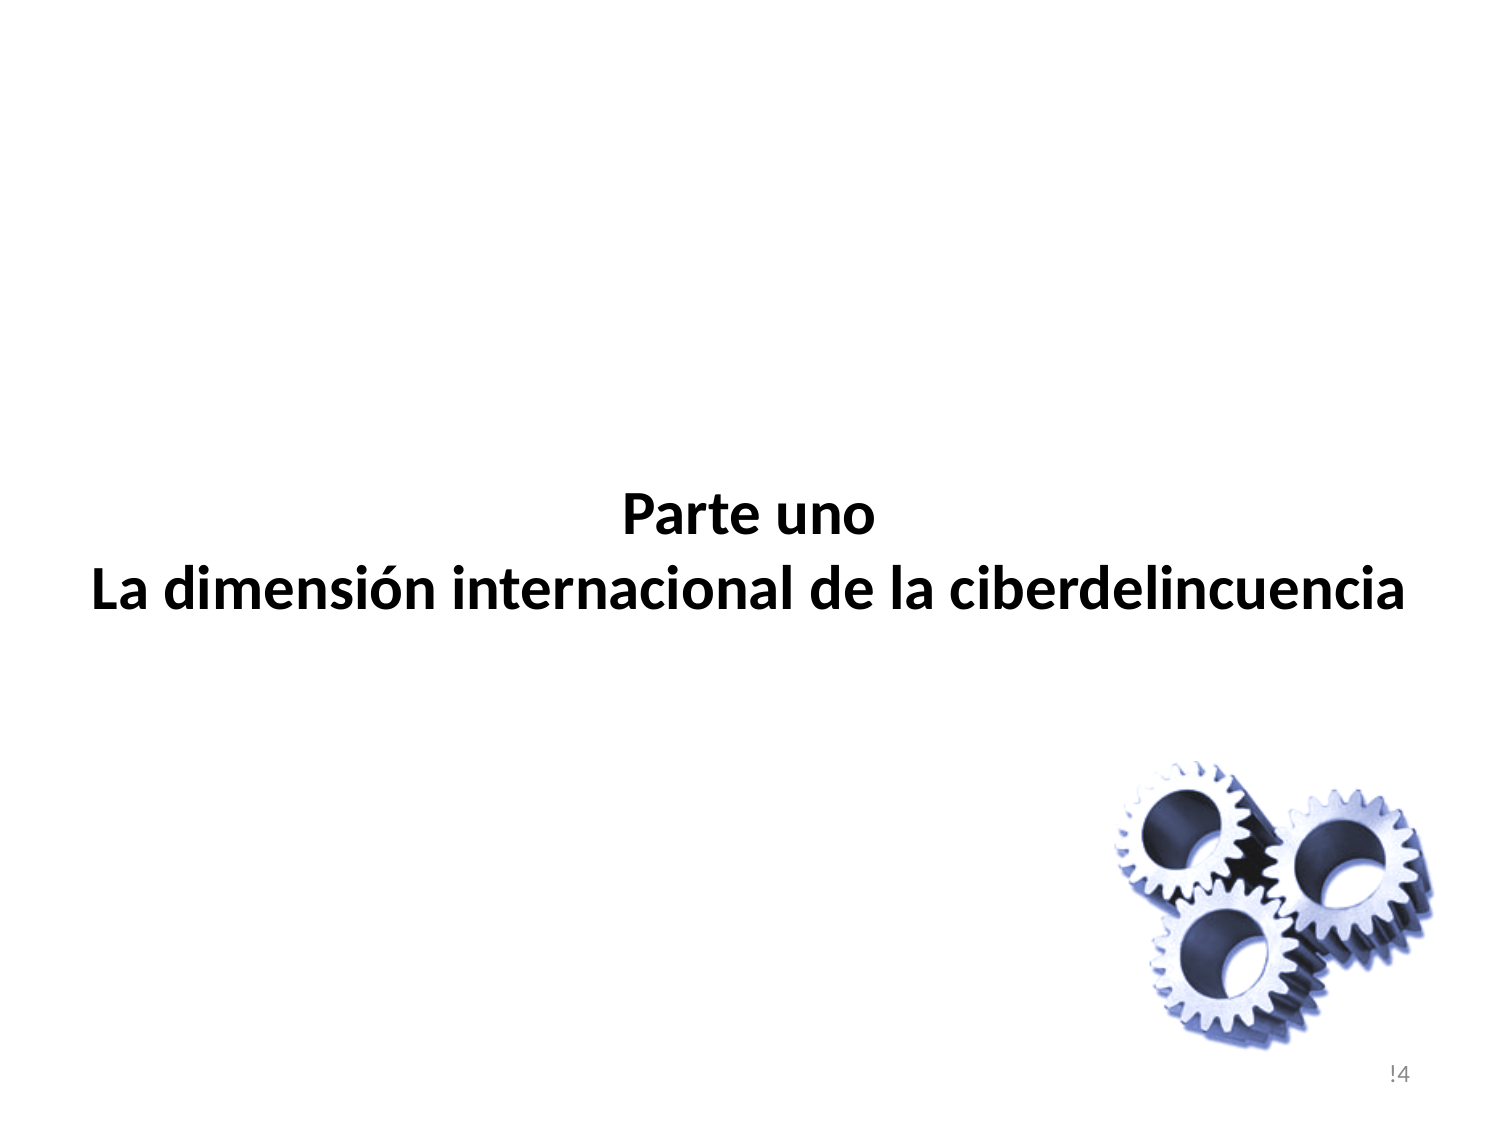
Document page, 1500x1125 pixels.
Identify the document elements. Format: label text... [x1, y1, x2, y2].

title Parte uno La dimensión internacional de la ciberdelincuencia [75, 453, 1425, 641]
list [1112, 761, 1436, 1052]
slide_number !4 [1074, 1042, 1425, 1103]
